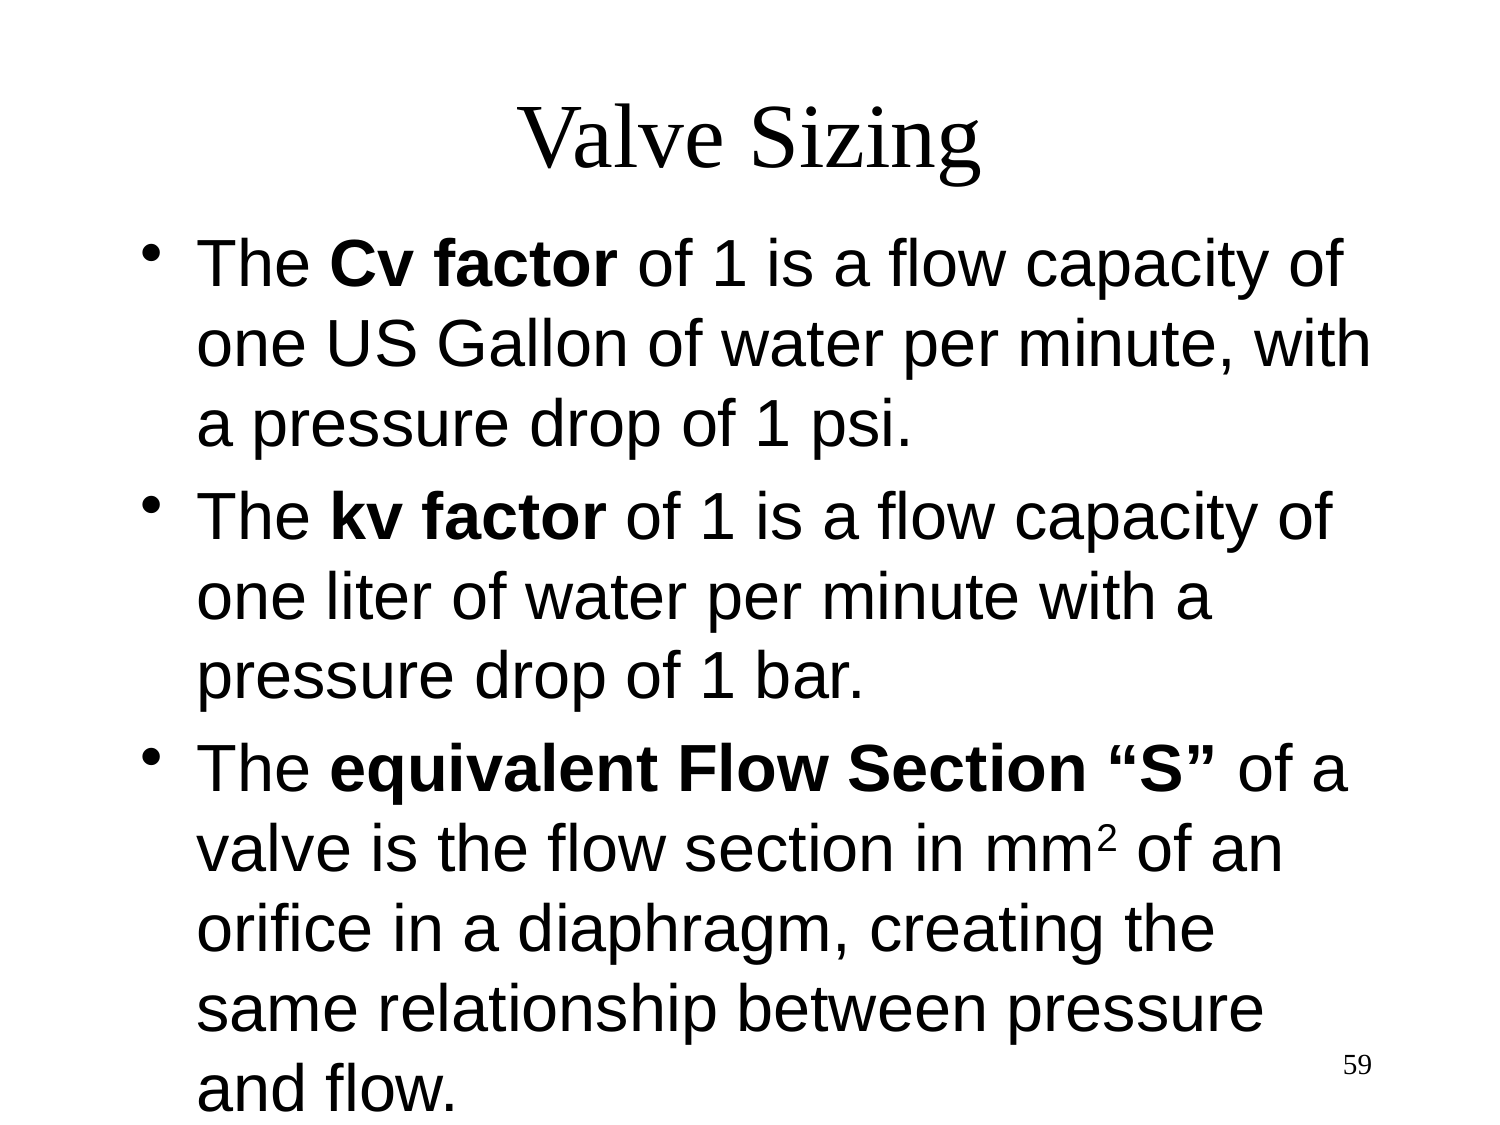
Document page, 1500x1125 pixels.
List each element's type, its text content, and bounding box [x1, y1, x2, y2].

slide_number 59 [1074, 1024, 1388, 1101]
list The Cv factor of 1 is a flow capacity of one US Gallon of water per minute, with a pressure drop of 1 psi. The kv factor of 1 is a flow capacity of one liter of water per minute with a pressure drop of 1 bar. The equivalent Flow Section “S” of a valve is the flow section in mm2 of an orifice in a diaphragm, creating the same relationship between pressure and flow. [124, 212, 1401, 888]
title Valve Sizing [112, 37, 1388, 226]
